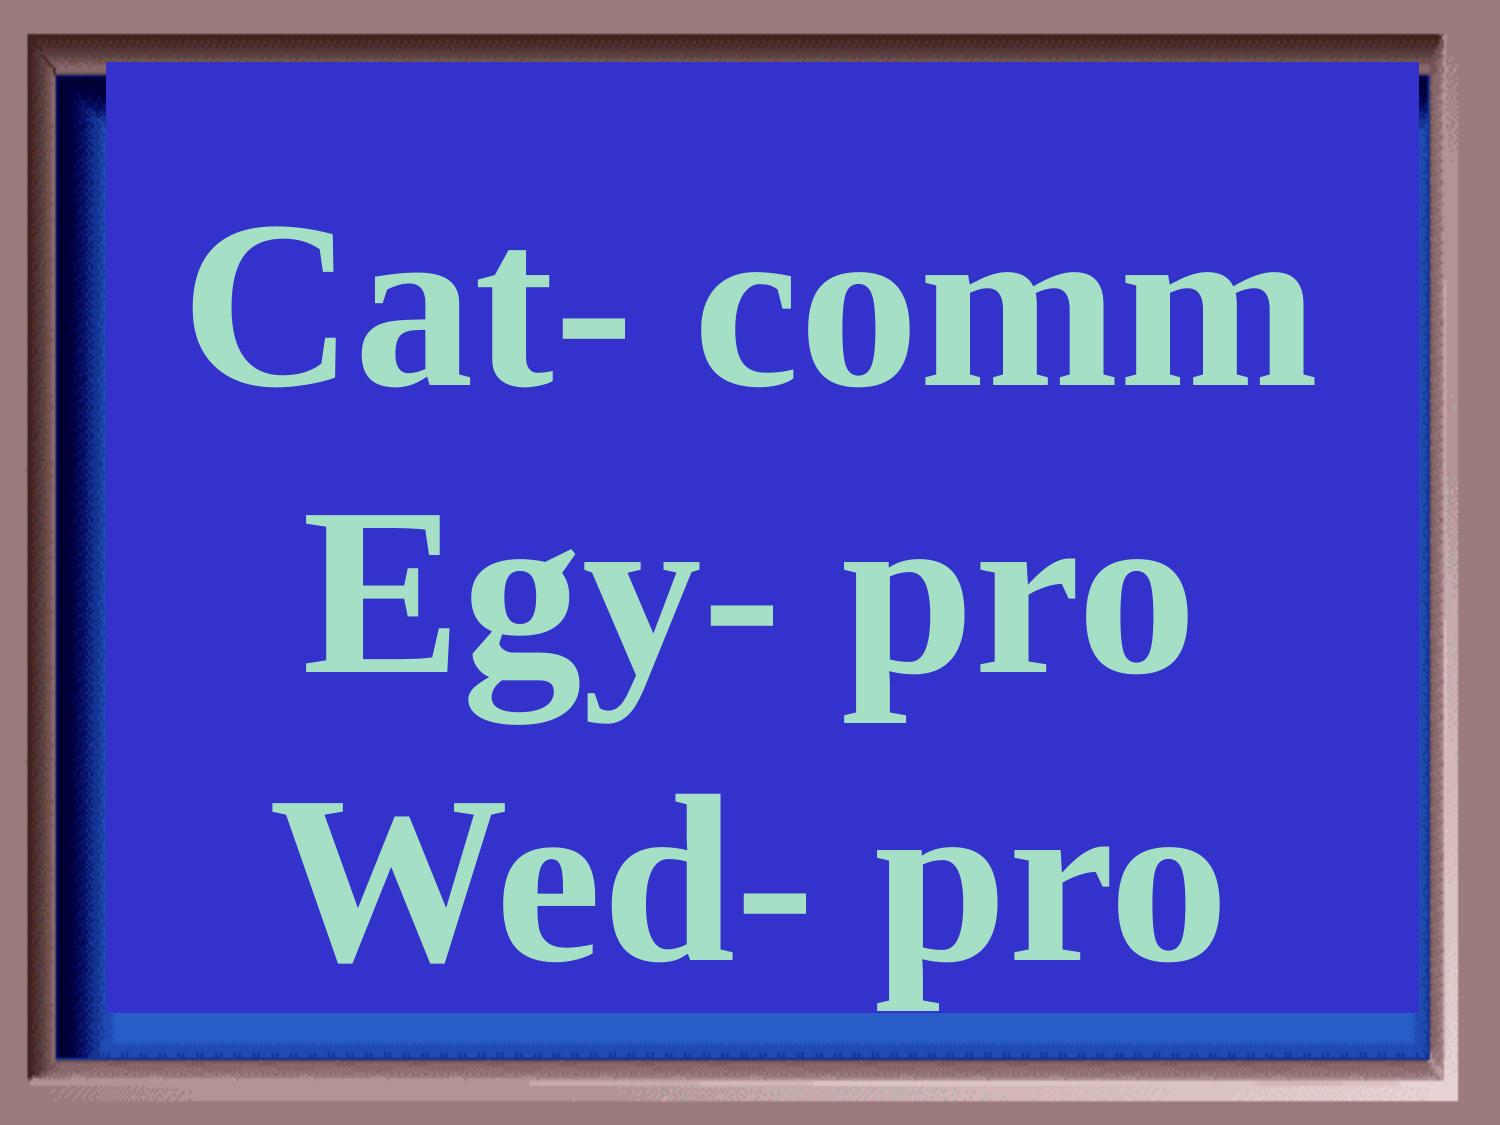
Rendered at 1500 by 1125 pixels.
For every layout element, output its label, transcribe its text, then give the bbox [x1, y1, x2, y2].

picture [0, 0, 1500, 1125]
text_box Cat- comm Egy- pro Wed- pro [166, 138, 1334, 1016]
text_box [106, 62, 1419, 1013]
